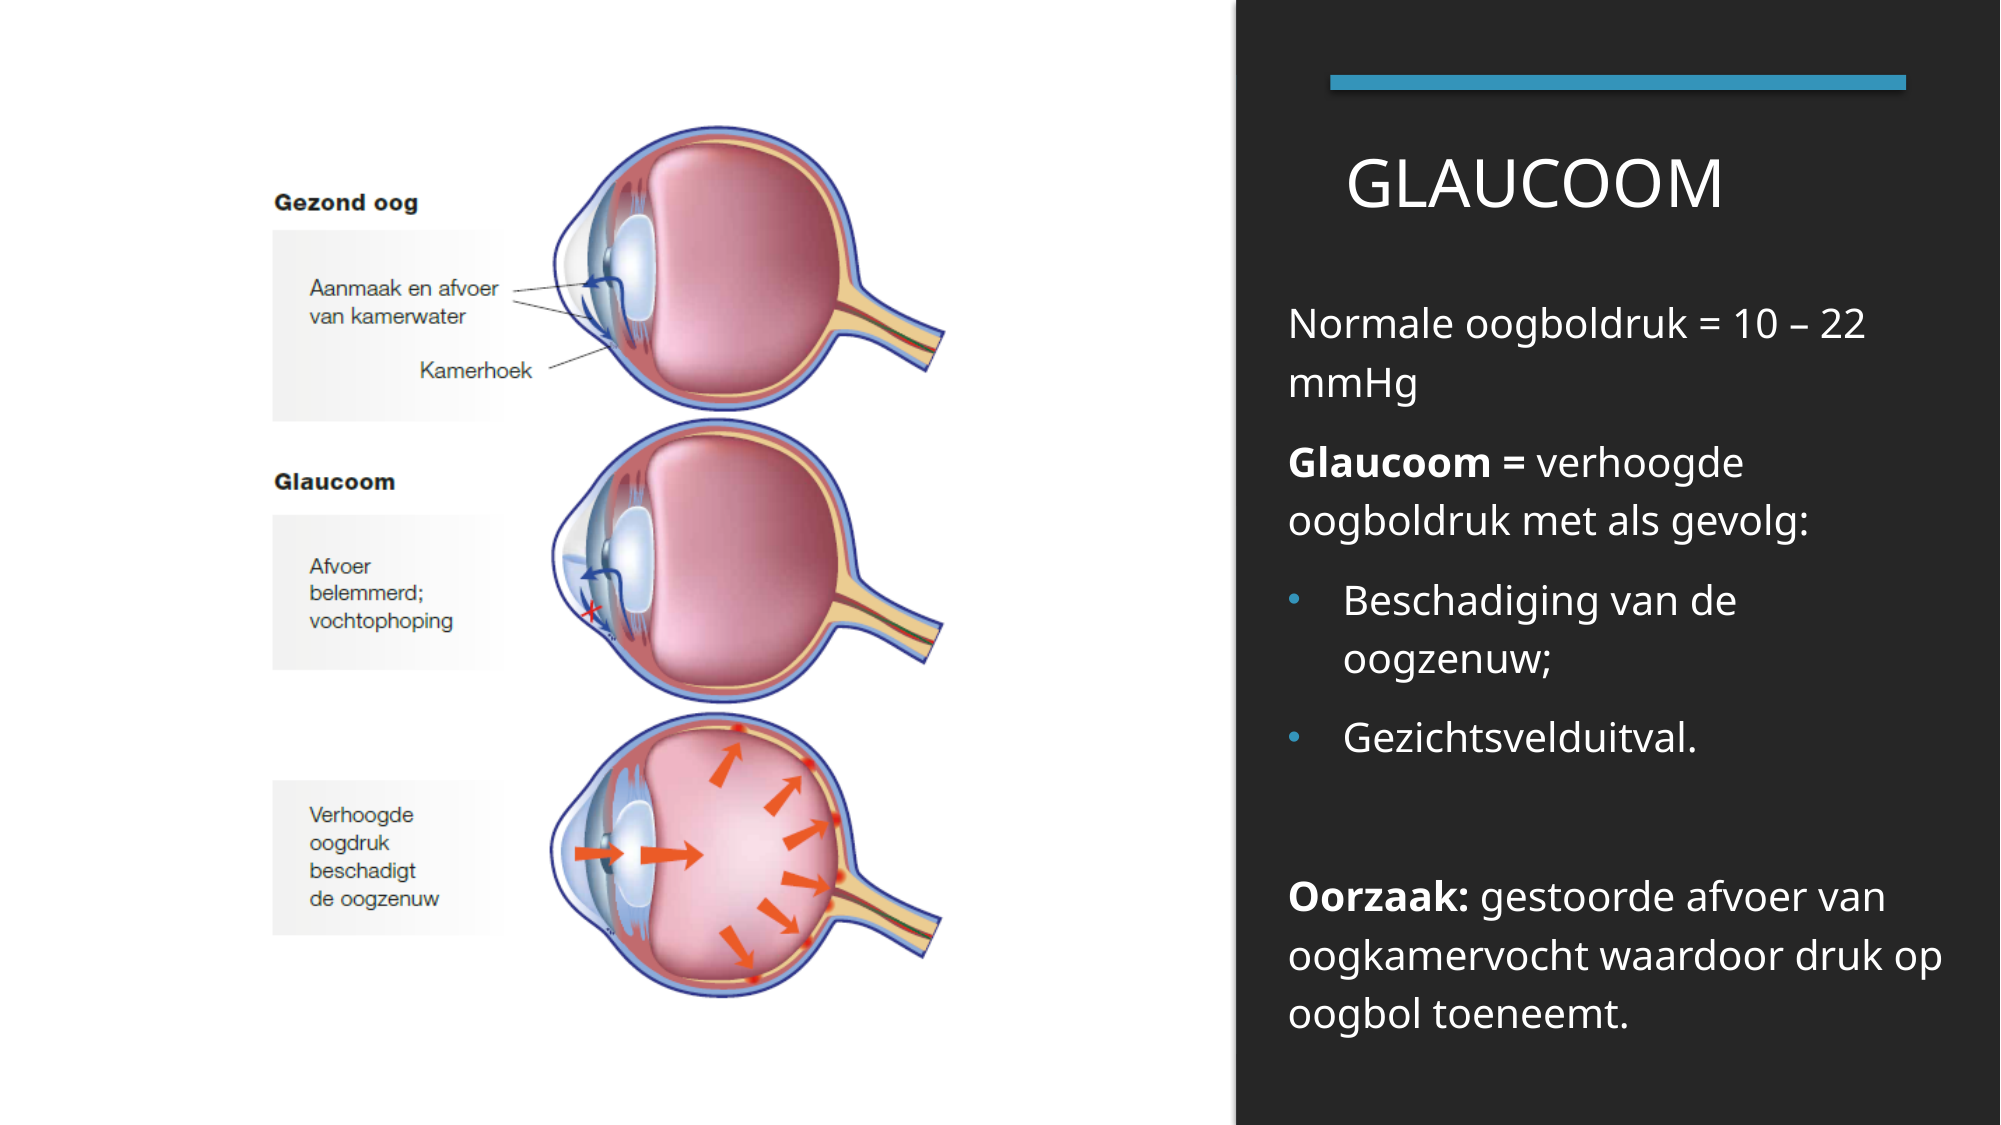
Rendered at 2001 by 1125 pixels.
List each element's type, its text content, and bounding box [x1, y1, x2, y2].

subtitle Normale oogboldruk = 10 – 22 mmHg Glaucoom = verhoogde oogboldruk met als gevolg: Beschadiging van de oogzenuw; Gezichtsvelduitval. Oorzaak: gestoorde afvoer van oogkamervocht waardoor druk op oogbol toeneemt. [1272, 280, 1964, 1050]
text_box [1329, 74, 1907, 91]
title Glaucoom [1330, 141, 1907, 230]
text_box [1235, 0, 2000, 1125]
text_box [0, 0, 1233, 1125]
picture [256, 105, 981, 1023]
